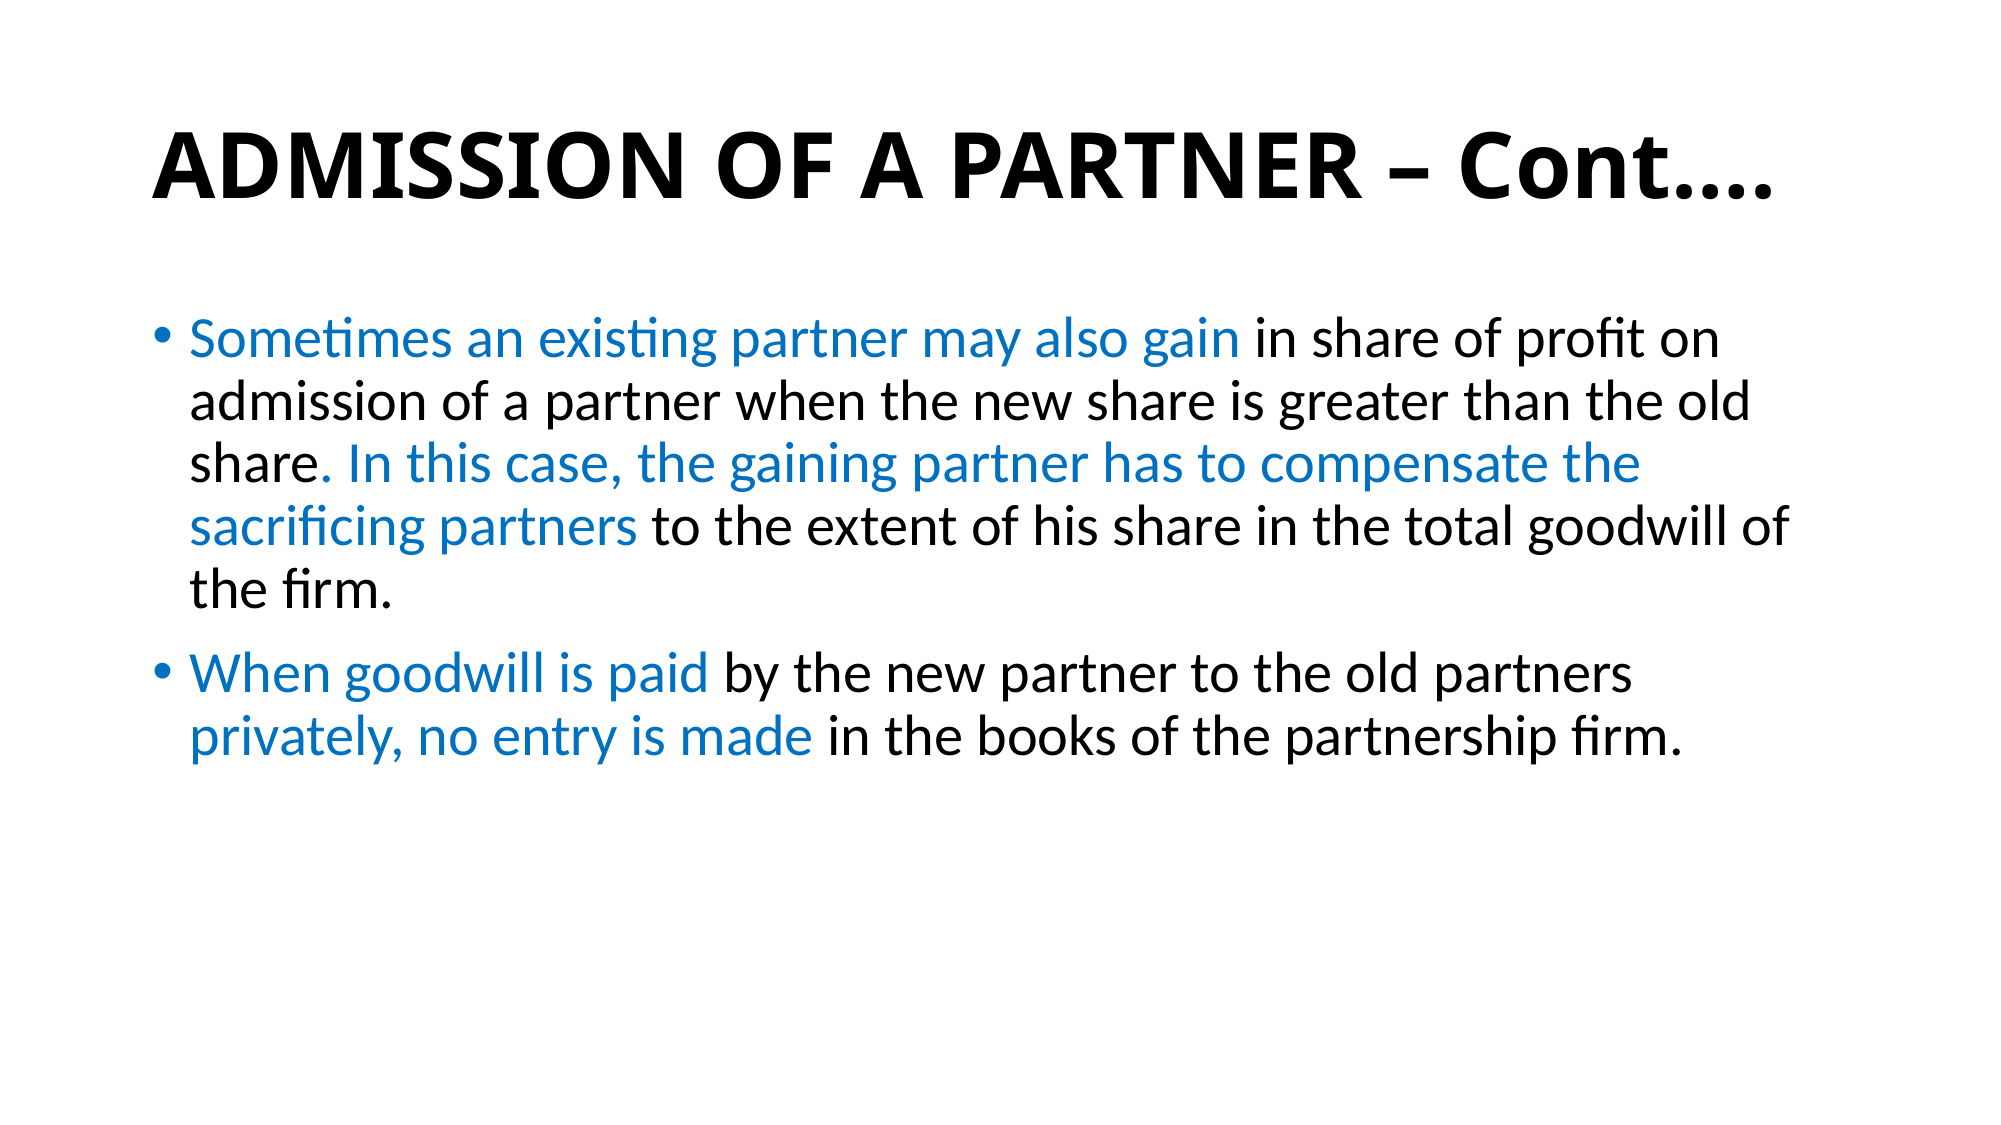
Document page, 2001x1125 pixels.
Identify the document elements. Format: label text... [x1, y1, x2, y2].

list Sometimes an existing partner may also gain in share of profit on admission of a partner when the new share is greater than the old share. In this case, the gaining partner has to compensate the sacrificing partners to the extent of his share in the total goodwill of the firm. When goodwill is paid by the new partner to the old partners privately, no entry is made in the books of the partnership firm. [137, 299, 1863, 1014]
title ADMISSION OF A PARTNER – Cont…. [137, 59, 1863, 278]
